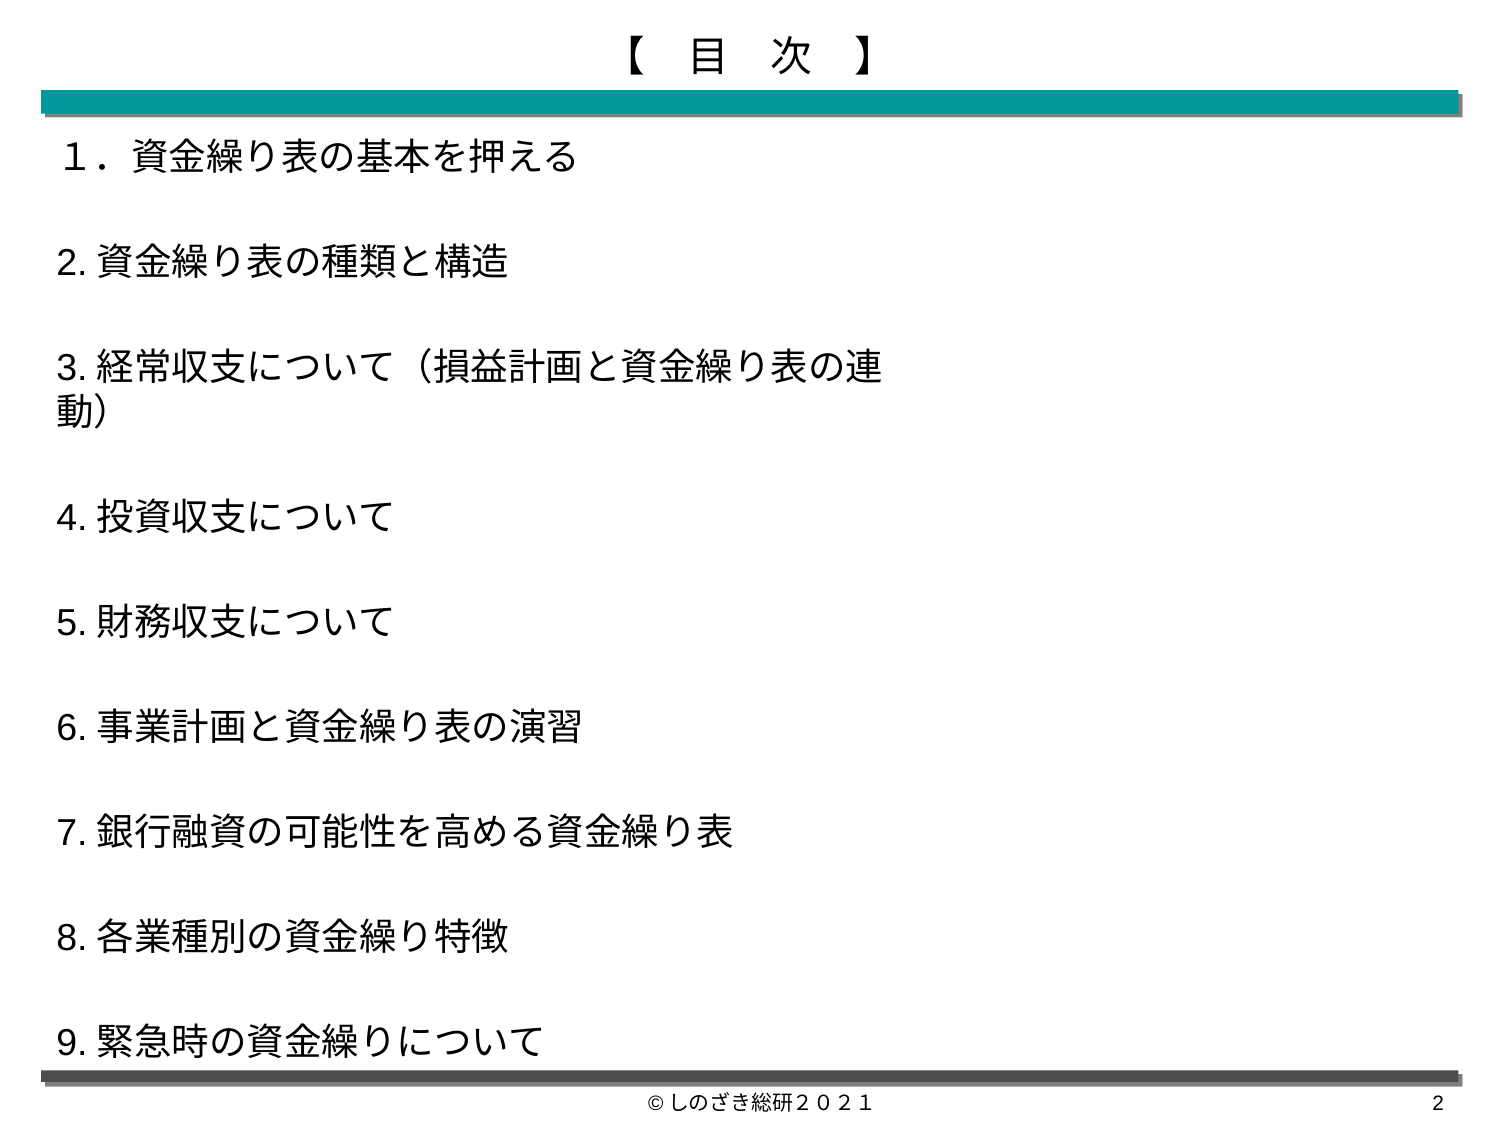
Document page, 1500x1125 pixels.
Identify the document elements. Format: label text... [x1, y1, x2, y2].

title 【 目 次 】 [41, 19, 1459, 91]
list １．資金繰り表の基本を押える 2.資金繰り表の種類と構造 3.経常収支について（損益計画と資金繰り表の連動） 4.投資収支について 5.財務収支について 6.事業計画と資金繰り表の演習 7.銀行融資の可能性を高める資金繰り表 8.各業種別の資金繰り特徴 9.緊急時の資金繰りについて [41, 125, 963, 1059]
slide_number 1 [1108, 1082, 1459, 1125]
footer ©しのざき総研２０２１ [524, 1082, 1000, 1125]
